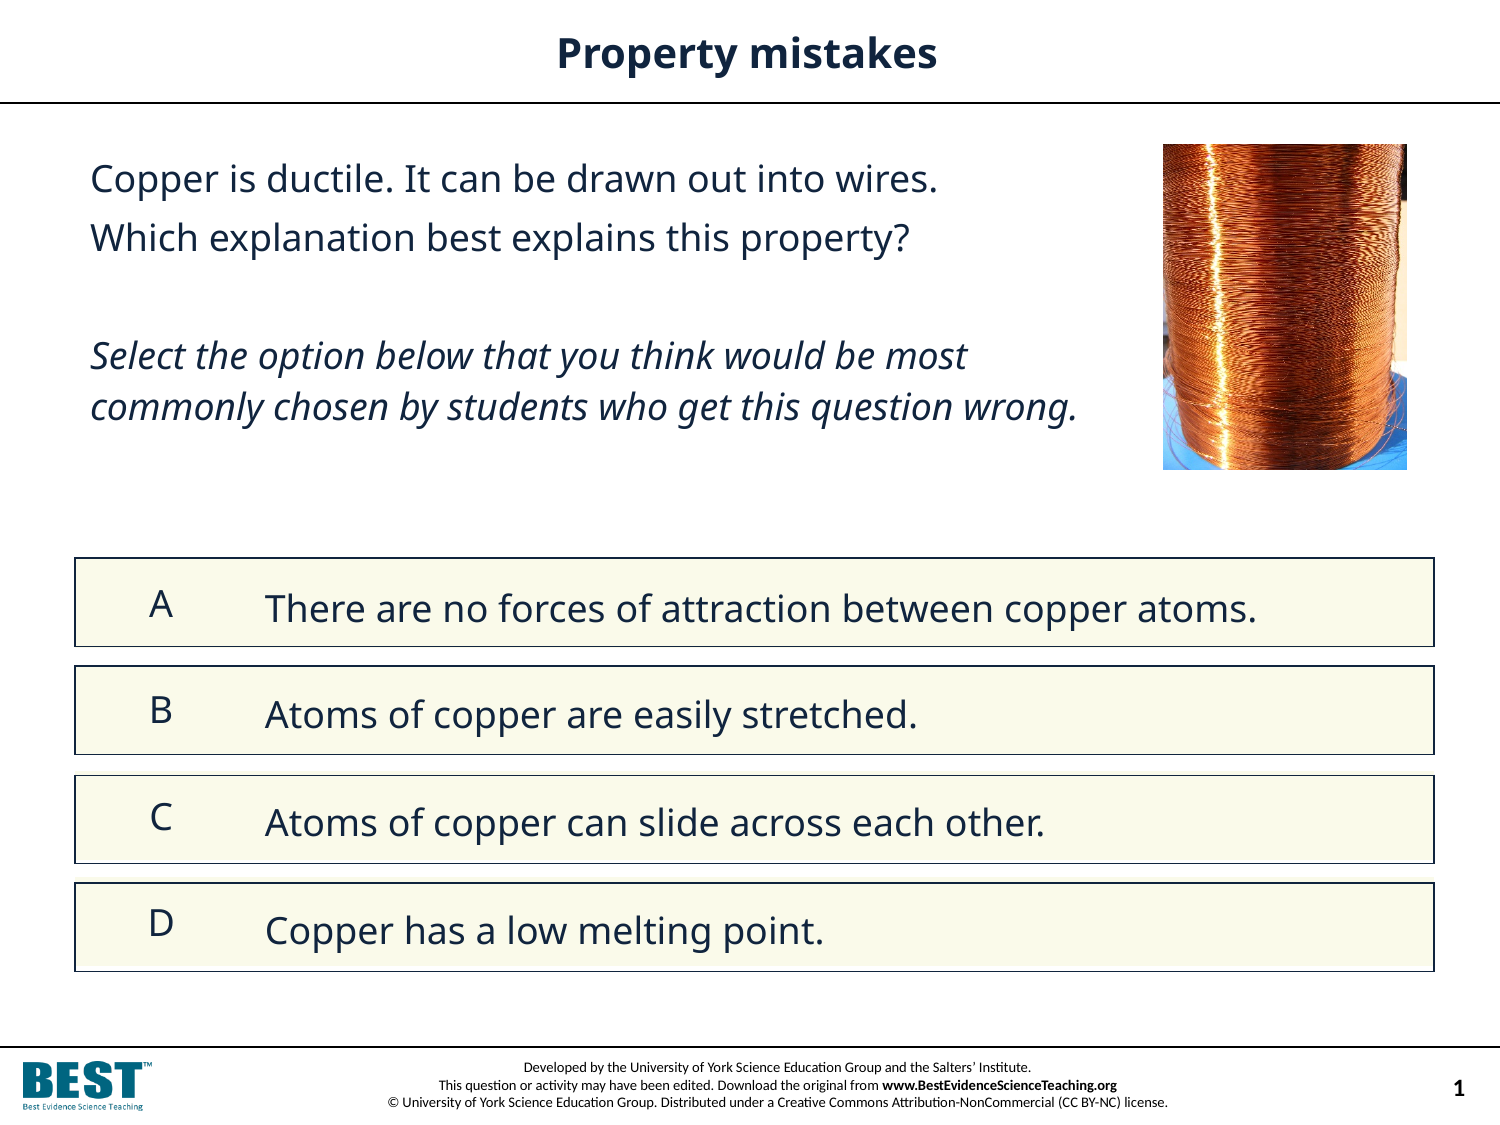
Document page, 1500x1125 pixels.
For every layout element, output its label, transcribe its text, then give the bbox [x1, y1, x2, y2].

list There are no forces of attraction between copper atoms. [249, 560, 1435, 649]
list Copper has a low melting point. [249, 882, 1435, 971]
picture [23, 1061, 152, 1111]
list Copper is ductile. It can be drawn out into wires. Which explanation best explains this property? Select the option below that you think would be most commonly chosen by students who get this question wrong. [75, 141, 1131, 541]
slide_number 1 [1130, 1061, 1481, 1111]
picture [1162, 144, 1407, 470]
list Atoms of copper can slide across each other. [249, 773, 1435, 863]
title Property mistakes [23, 4, 1471, 99]
list Atoms of copper are easily stretched. [249, 666, 1435, 755]
